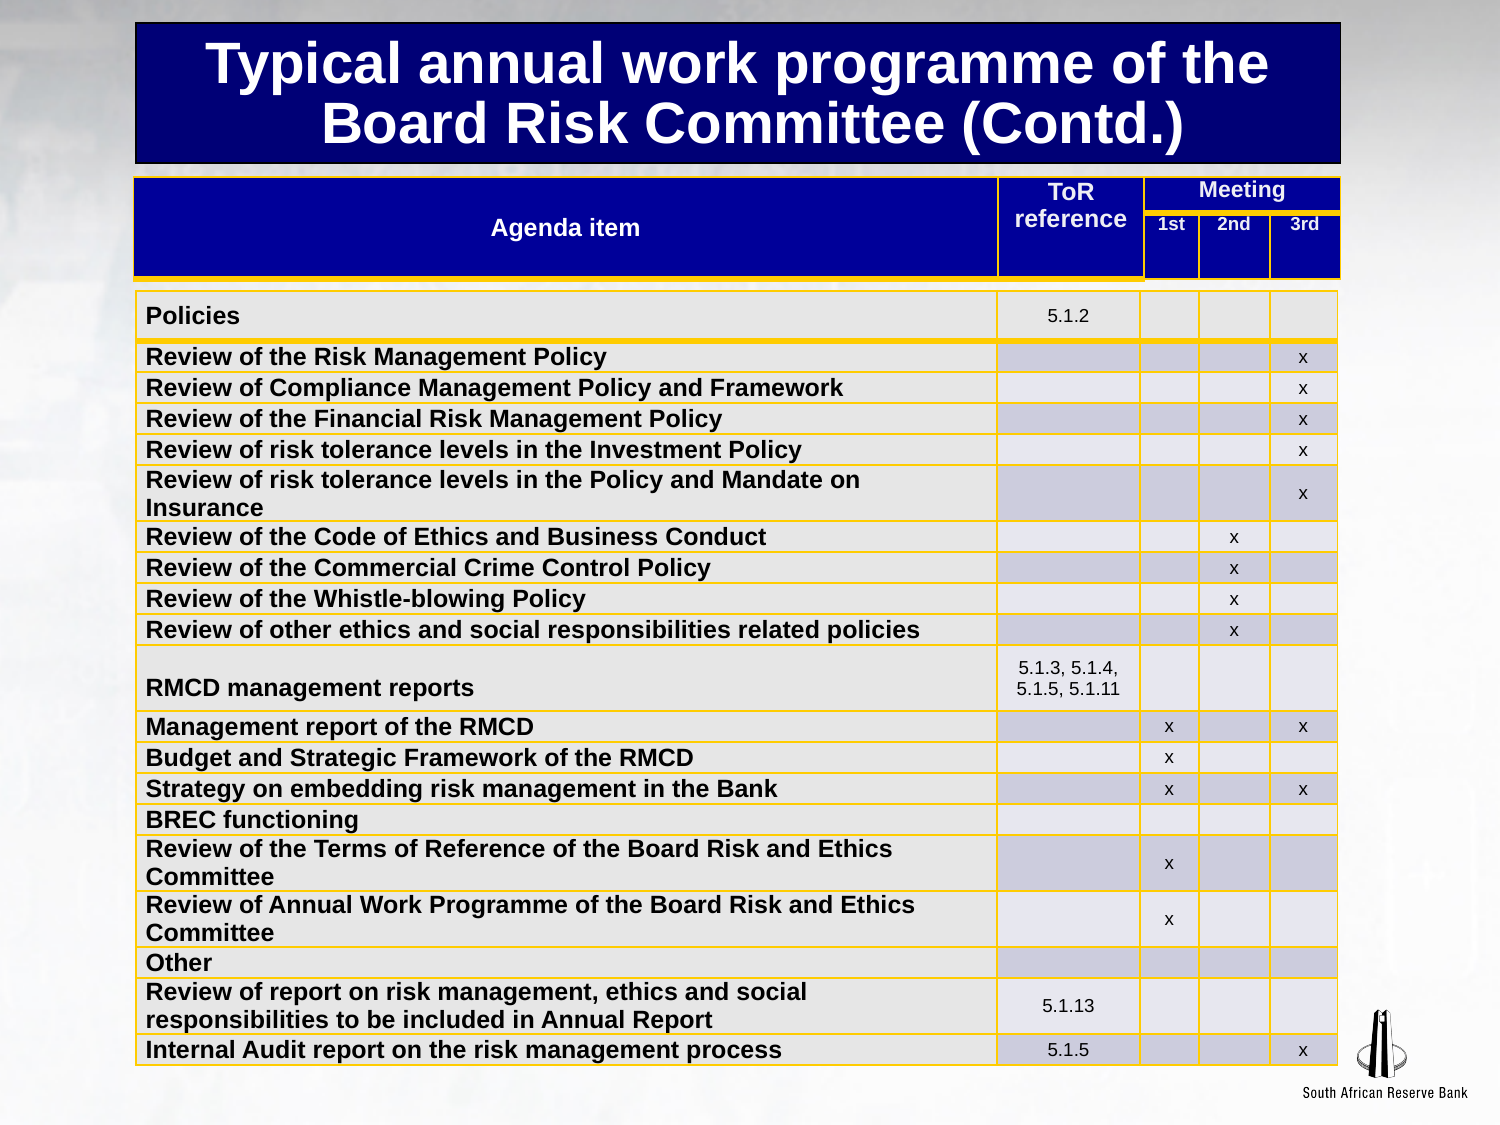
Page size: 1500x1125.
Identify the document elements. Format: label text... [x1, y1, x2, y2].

table_cell [998, 892, 1139, 946]
table_cell x [1200, 615, 1269, 644]
table_cell [1271, 584, 1337, 613]
table_cell x [1200, 584, 1269, 613]
table_cell Other [137, 948, 996, 977]
table_cell [998, 344, 1139, 371]
table_cell [1200, 435, 1269, 464]
table_cell [1200, 979, 1269, 1033]
table_cell [1141, 805, 1198, 834]
table_cell x [1271, 1035, 1337, 1064]
table_cell Budget and Strategic Framework of the RMCD [137, 743, 996, 772]
table_cell 5.1.5 [998, 1035, 1139, 1064]
table_cell 3rd [1271, 216, 1340, 278]
table_cell [1271, 892, 1337, 946]
table_header [1200, 292, 1269, 338]
table_cell Review of Compliance Management Policy and Framework [137, 373, 996, 402]
table_cell [998, 553, 1139, 582]
table_cell [1141, 584, 1198, 613]
table_cell [1141, 373, 1198, 402]
table_cell [1200, 404, 1269, 433]
table_cell [1141, 615, 1198, 644]
table_cell 5.1.3, 5.1.4, 5.1.5, 5.1.11 [998, 646, 1139, 710]
table_cell [1141, 646, 1198, 710]
table_cell [998, 466, 1139, 520]
table_cell [998, 404, 1139, 433]
table_cell [1141, 979, 1198, 1033]
picture [0, 0, 1500, 1125]
table_cell x [1271, 373, 1337, 402]
table_cell [1200, 1035, 1269, 1064]
table_header Agenda item [134, 178, 997, 276]
table_cell [1200, 805, 1269, 834]
table_cell [1200, 892, 1269, 946]
title Typical annual work programme of the Board Risk Committee (Contd.) [135, 22, 1341, 164]
table_cell [1271, 553, 1337, 582]
table_cell Review of the Financial Risk Management Policy [137, 404, 996, 433]
table_cell [1141, 435, 1198, 464]
table_cell [1141, 466, 1198, 520]
table_cell 5.1.13 [998, 979, 1139, 1033]
table_cell Internal Audit report on the risk management process [137, 1035, 996, 1064]
table_cell Review of the Whistle-blowing Policy [137, 584, 996, 613]
table_cell [1200, 373, 1269, 402]
table_cell Review of the Risk Management Policy [137, 344, 996, 371]
table_cell Review of other ethics and social responsibilities related policies [137, 615, 996, 644]
table_cell [998, 435, 1139, 464]
table_cell [998, 743, 1139, 772]
table_cell [1141, 404, 1198, 433]
table_cell Review of the Commercial Crime Control Policy [137, 553, 996, 582]
table_cell RMCD management reports [137, 646, 996, 710]
table_cell [1200, 466, 1269, 520]
table_cell x [1200, 553, 1269, 582]
table_cell [998, 373, 1139, 402]
table_cell [1271, 615, 1337, 644]
table_cell [1141, 522, 1198, 551]
table_cell Review of risk tolerance levels in the Policy and Mandate on Insurance [137, 466, 996, 520]
table_cell [998, 615, 1139, 644]
table_cell x [1271, 344, 1337, 371]
table_cell x [1141, 774, 1198, 803]
table_cell Review of risk tolerance levels in the Investment Policy [137, 435, 996, 464]
table_cell Review of Annual Work Programme of the Board Risk and Ethics Committee [137, 892, 996, 946]
table_cell x [1271, 435, 1337, 464]
table_cell x [1271, 774, 1337, 803]
table_header Meeting [1145, 178, 1340, 210]
table_cell 2nd [1200, 216, 1269, 278]
table_cell [998, 948, 1139, 977]
table_cell [1271, 805, 1337, 834]
table_cell [1200, 712, 1269, 741]
table_cell x [1141, 836, 1198, 890]
table_cell [1200, 774, 1269, 803]
table_cell [1271, 522, 1337, 551]
table_cell 1st [1145, 216, 1198, 278]
table_cell x [1141, 743, 1198, 772]
table_header [1271, 292, 1337, 338]
table_cell [1200, 836, 1269, 890]
table_header 5.1.2 [998, 292, 1139, 338]
table_cell [998, 774, 1139, 803]
table_cell [1271, 948, 1337, 977]
table_cell [998, 584, 1139, 613]
table_cell Management report of the RMCD [137, 712, 996, 741]
table_cell x [1200, 522, 1269, 551]
table_cell [1200, 646, 1269, 710]
table_cell [1271, 743, 1337, 772]
table_cell [1141, 1035, 1198, 1064]
table_cell x [1141, 712, 1198, 741]
table_cell Review of the Code of Ethics and Business Conduct [137, 522, 996, 551]
table_cell [1271, 979, 1337, 1033]
table_cell x [1141, 892, 1198, 946]
table_cell [1141, 553, 1198, 582]
table_cell [1200, 344, 1269, 371]
table_header ToR reference [999, 178, 1143, 276]
table_cell [998, 712, 1139, 741]
table_cell [998, 836, 1139, 890]
table_cell BREC functioning [137, 805, 996, 834]
table_cell [1271, 836, 1337, 890]
table_cell [1200, 743, 1269, 772]
table_cell [998, 522, 1139, 551]
table_cell [1200, 948, 1269, 977]
table_cell Review of the Terms of Reference of the Board Risk and Ethics Committee [137, 836, 996, 890]
table_cell x [1271, 404, 1337, 433]
table_cell [998, 805, 1139, 834]
table_header Policies [137, 292, 996, 338]
table_cell Strategy on embedding risk management in the Bank [137, 774, 996, 803]
table_cell x [1271, 466, 1337, 520]
table_cell [1141, 344, 1198, 371]
table_cell [1141, 948, 1198, 977]
table_cell x [1271, 712, 1337, 741]
table_cell [1271, 646, 1337, 710]
table_cell Review of report on risk management, ethics and social responsibilities to be included in Annual Report [137, 979, 996, 1033]
table_header [1141, 292, 1198, 338]
